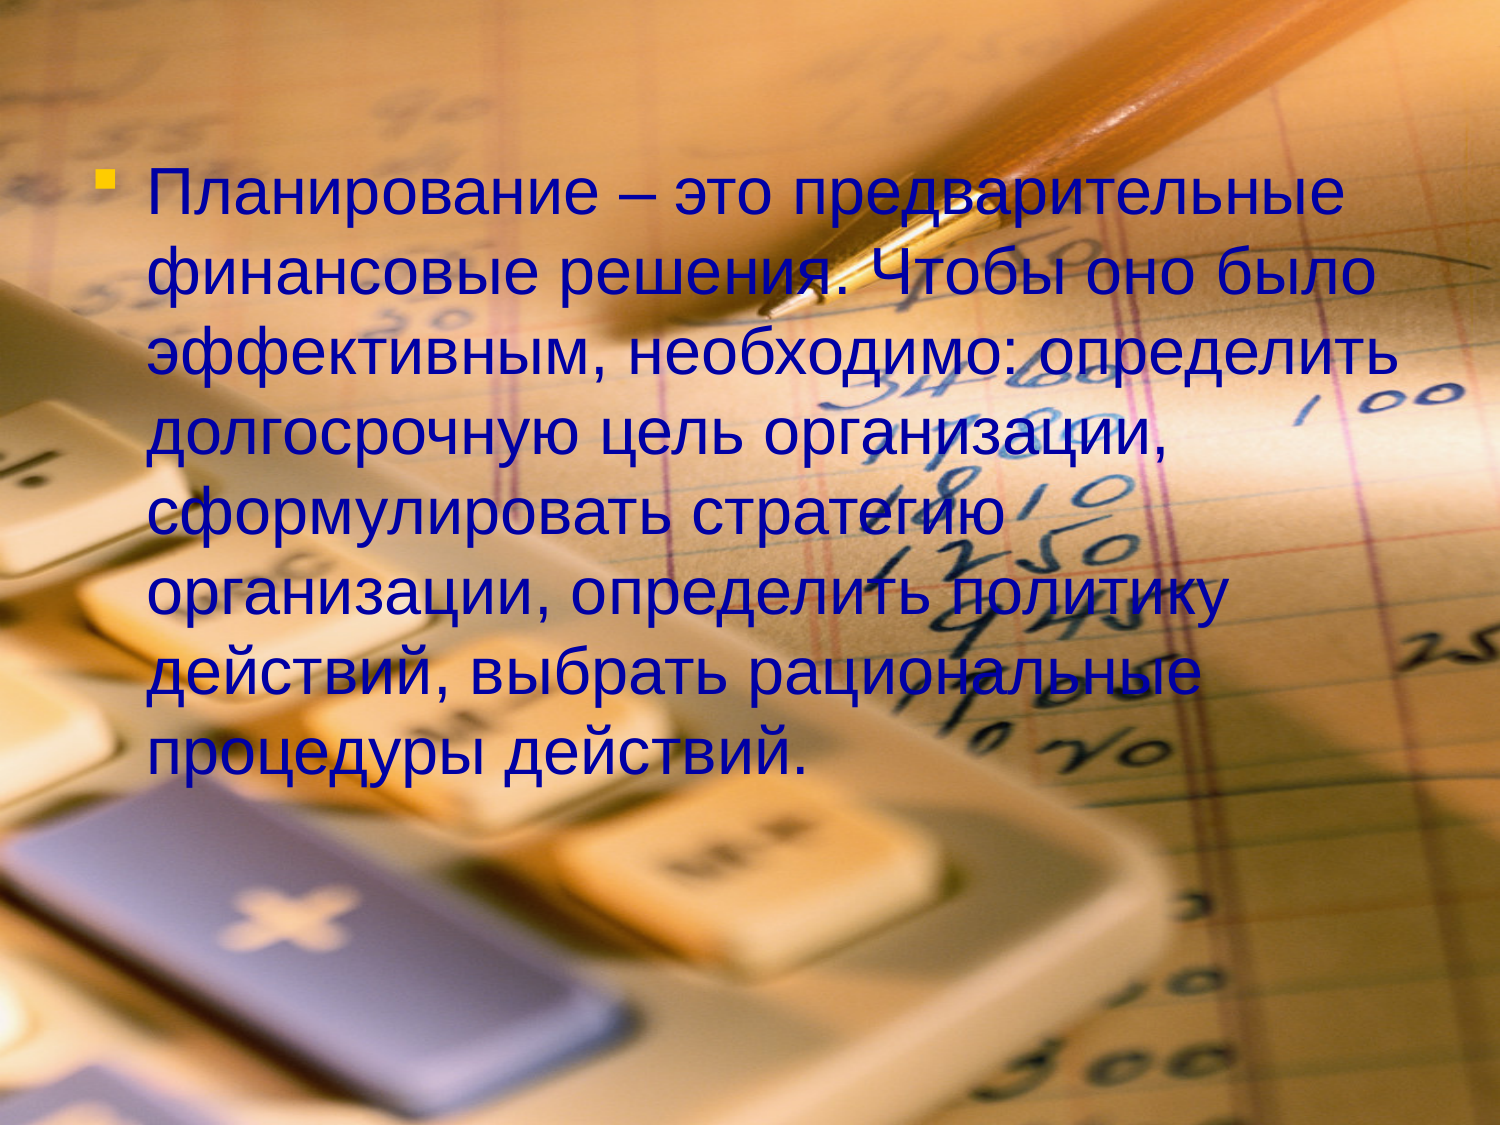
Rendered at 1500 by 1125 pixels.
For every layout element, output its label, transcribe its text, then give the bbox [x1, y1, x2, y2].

list Планирование – это предварительные финансовые решения. Чтобы оно было эффективным, необходимо: определить долгосрочную цель организации, сформулировать стратегию организации, определить политику действий, выбрать рациональные процедуры действий. [74, 140, 1426, 1006]
picture [0, 0, 1500, 1125]
